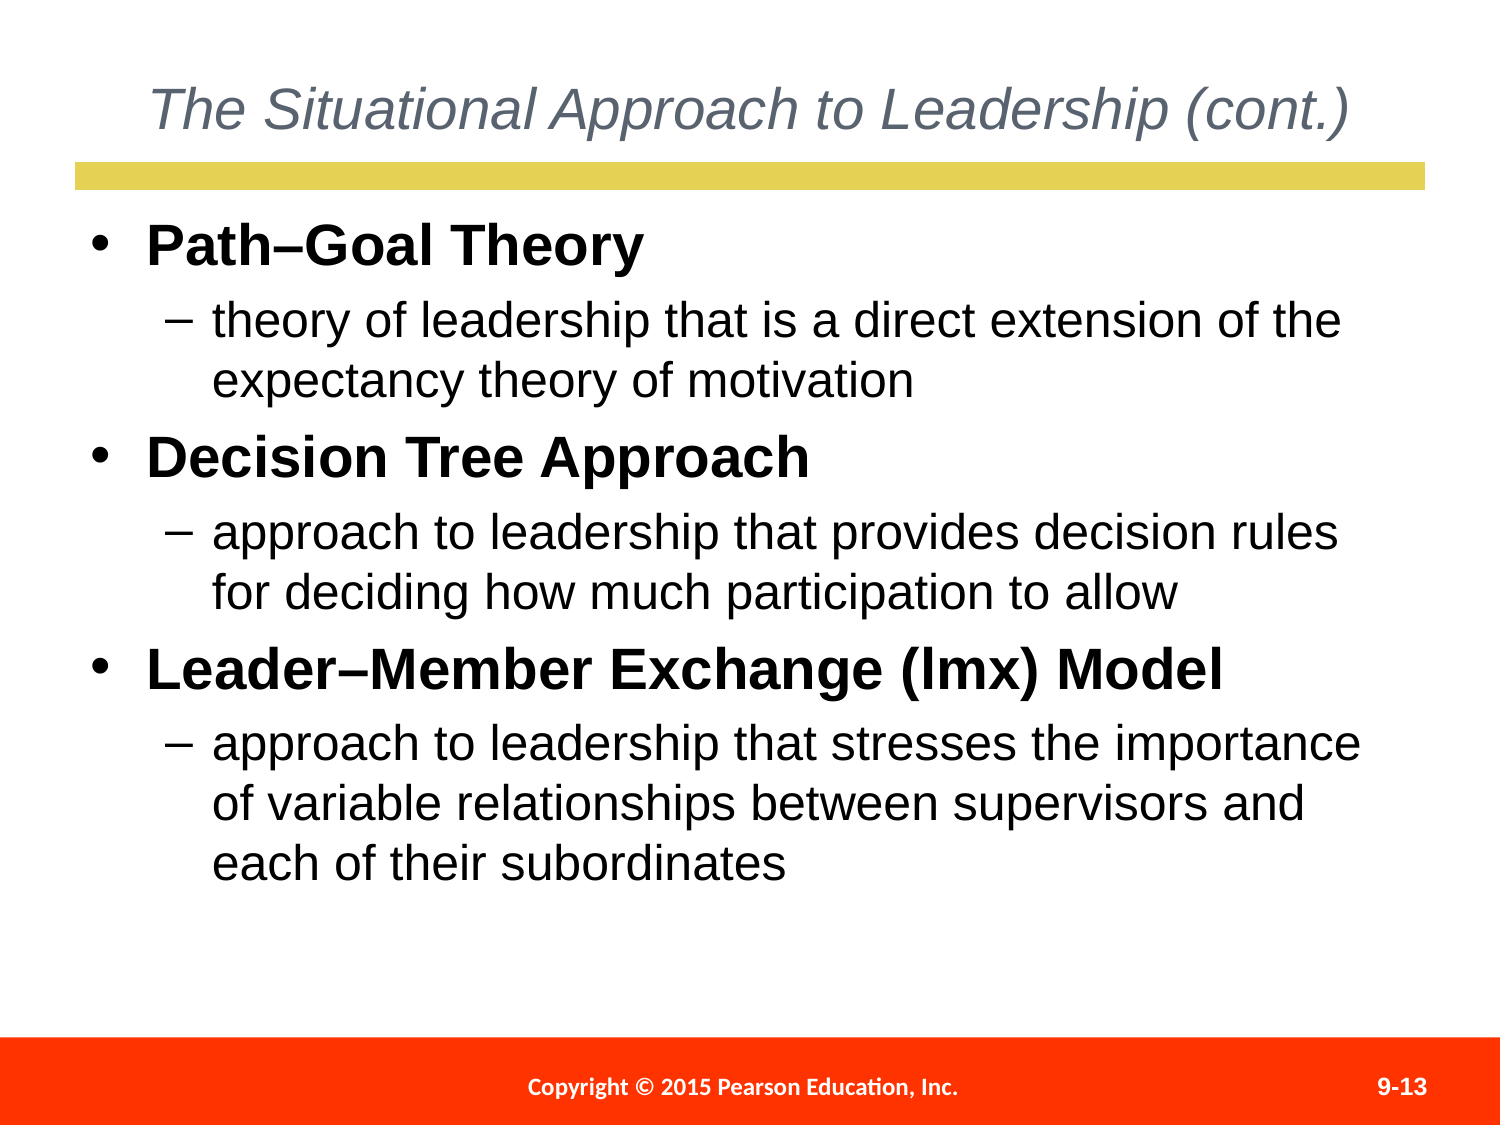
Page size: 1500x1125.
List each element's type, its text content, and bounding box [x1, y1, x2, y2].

list Path–Goal Theory theory of leadership that is a direct extension of the expectancy theory of motivation Decision Tree Approach approach to leadership that provides decision rules for deciding how much participation to allow Leader–Member Exchange (lmx) Model approach to leadership that stresses the importance of variable relationships between supervisors and each of their subordinates [74, 199, 1426, 1006]
title The Situational Approach to Leadership (cont.) [74, 12, 1426, 199]
